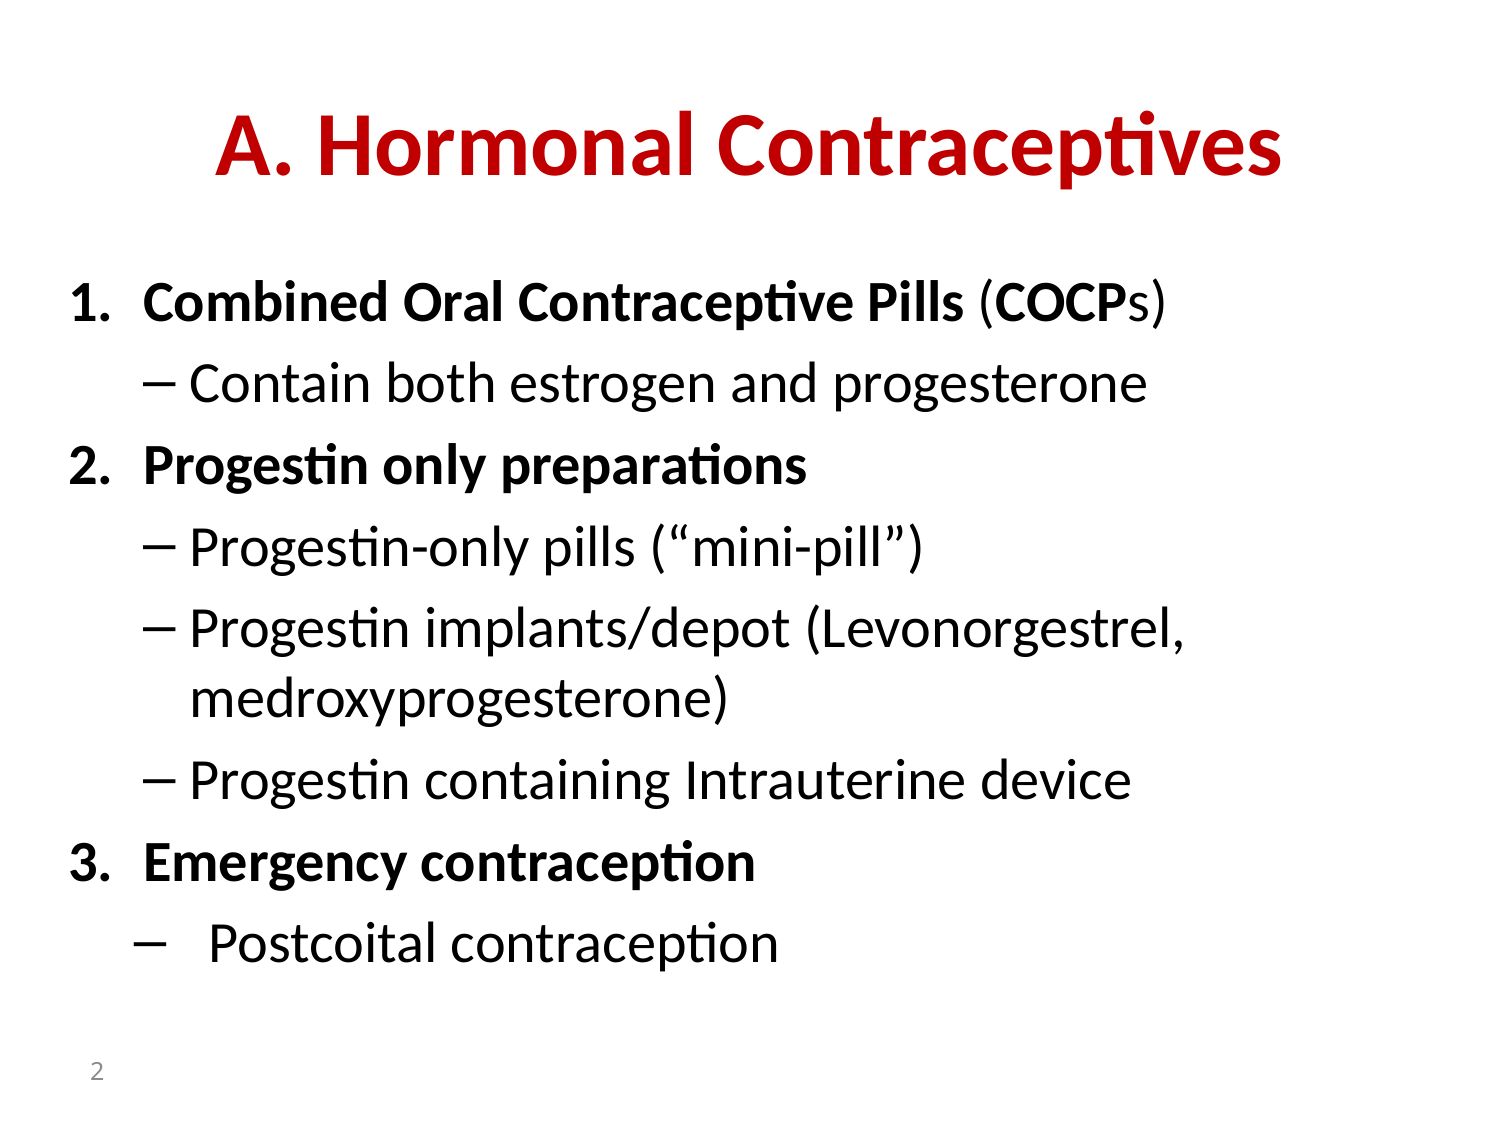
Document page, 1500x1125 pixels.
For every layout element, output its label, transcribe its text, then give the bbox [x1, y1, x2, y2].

slide_number 2 [75, 1043, 425, 1103]
title A. Hormonal Contraceptives [75, 45, 1425, 233]
list Combined Oral Contraceptive Pills (COCPs) Contain both estrogen and progesterone Progestin only preparations Progestin-only pills (“mini-pill”) Progestin implants/depot (Levonorgestrel, medroxyprogesterone) Progestin containing Intrauterine device Emergency contraception Postcoital contraception [53, 255, 1452, 1043]
